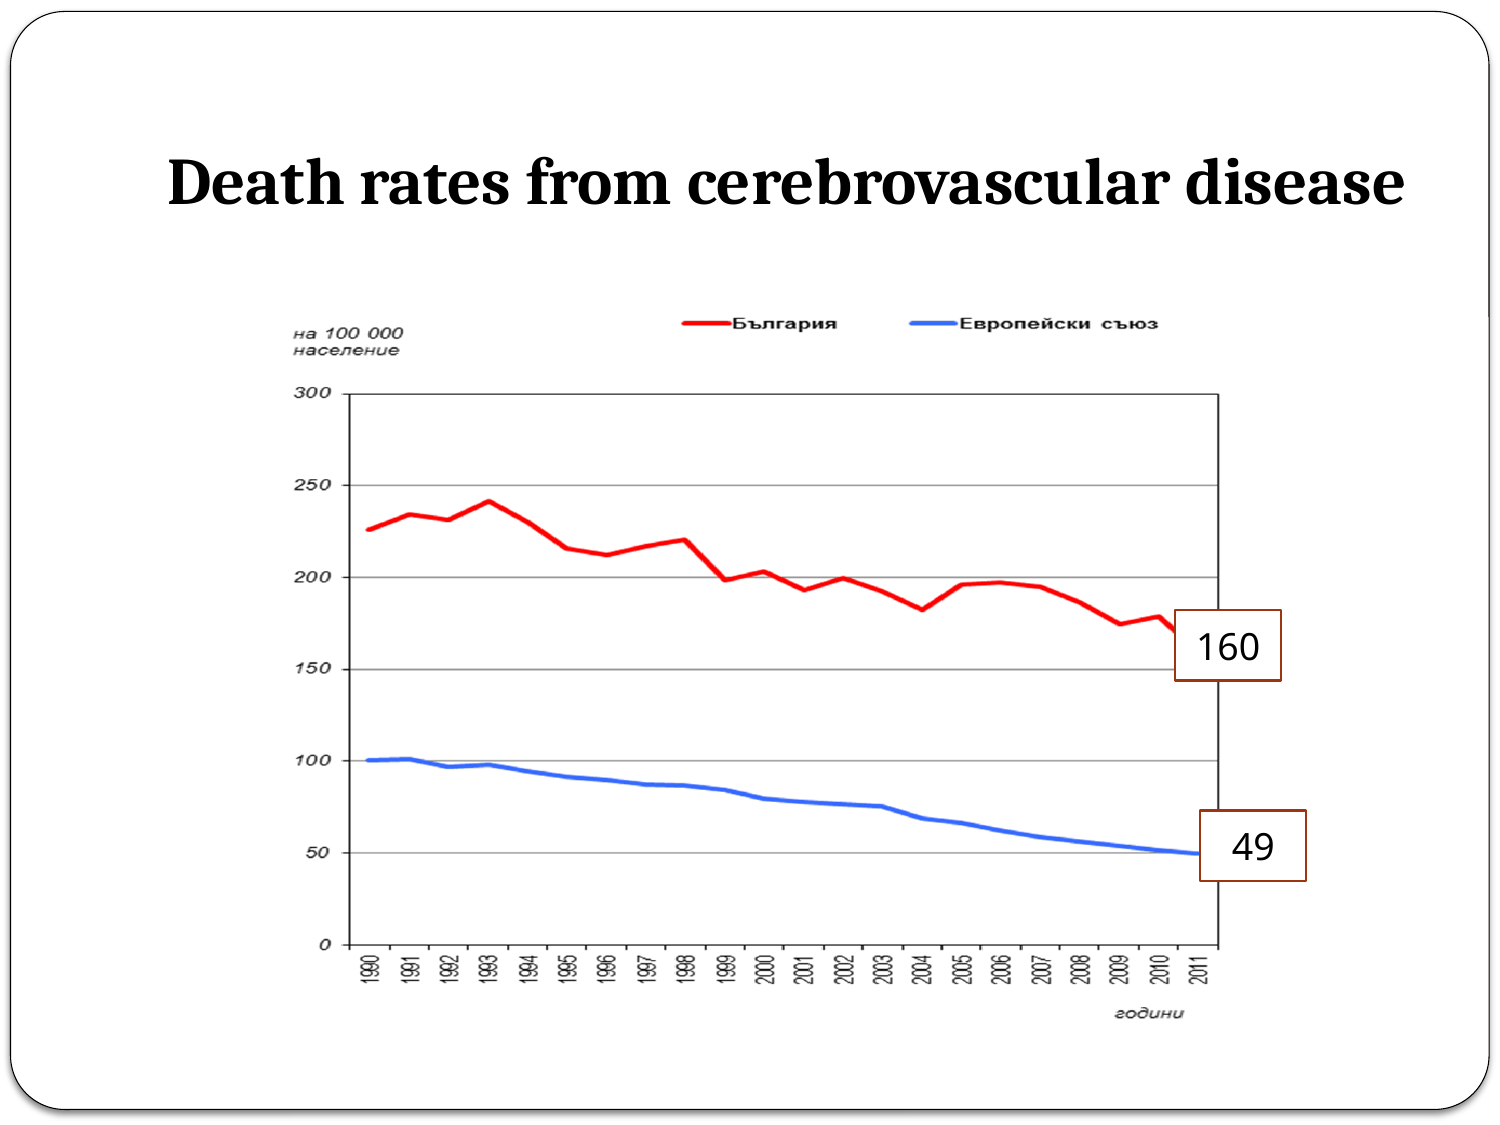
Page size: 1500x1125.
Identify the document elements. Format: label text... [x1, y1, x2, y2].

title Death rates from cerebrovascular disease [150, 45, 1425, 233]
text_box 49 [1228, 809, 1307, 882]
text_box 160 [1228, 609, 1282, 682]
picture [288, 290, 1223, 1024]
